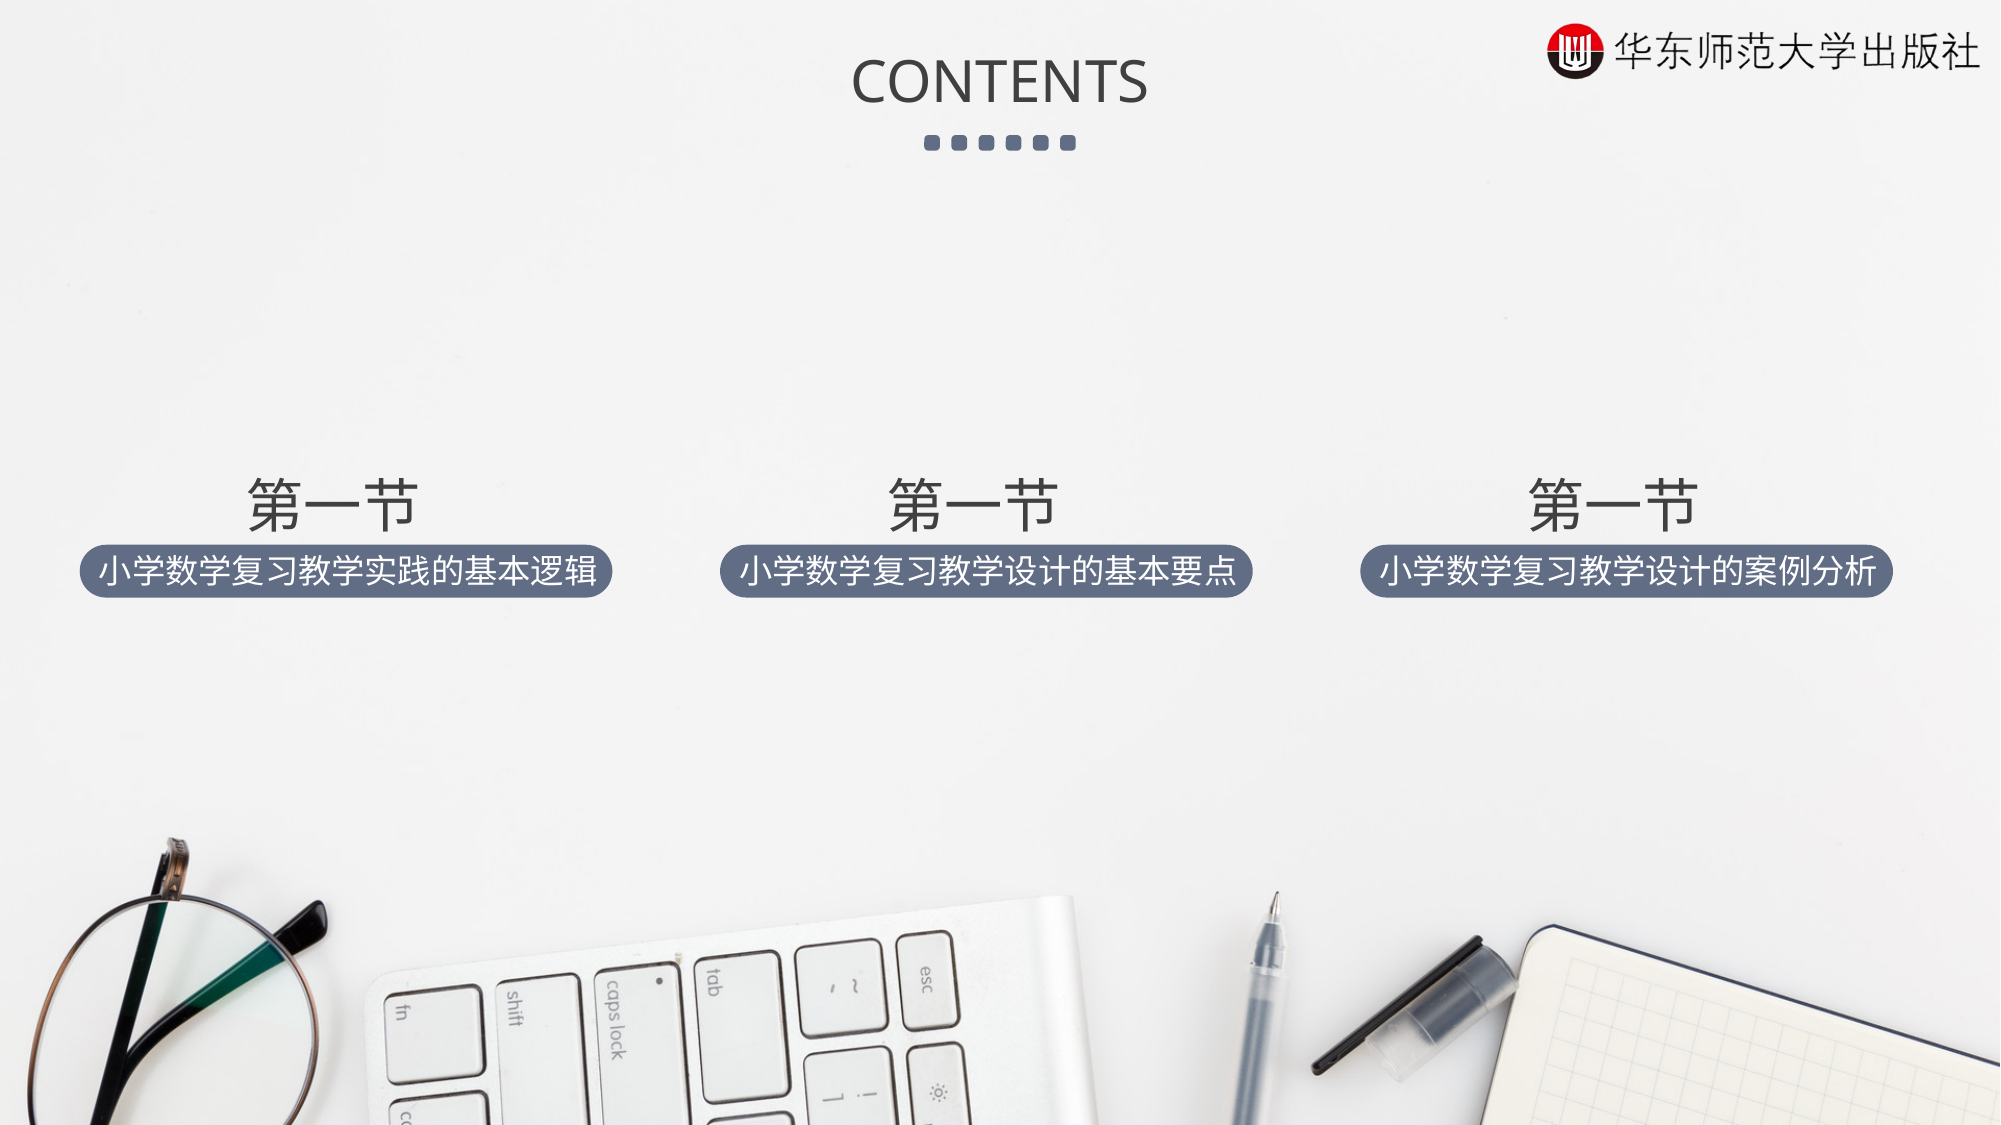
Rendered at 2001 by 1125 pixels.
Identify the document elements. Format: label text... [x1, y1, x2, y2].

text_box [1536, 13, 1989, 83]
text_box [720, 469, 1253, 598]
text_box CONTENTS [785, 44, 1215, 115]
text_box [79, 469, 613, 598]
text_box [1360, 469, 1893, 598]
picture [0, 0, 2000, 1125]
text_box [924, 135, 1076, 151]
